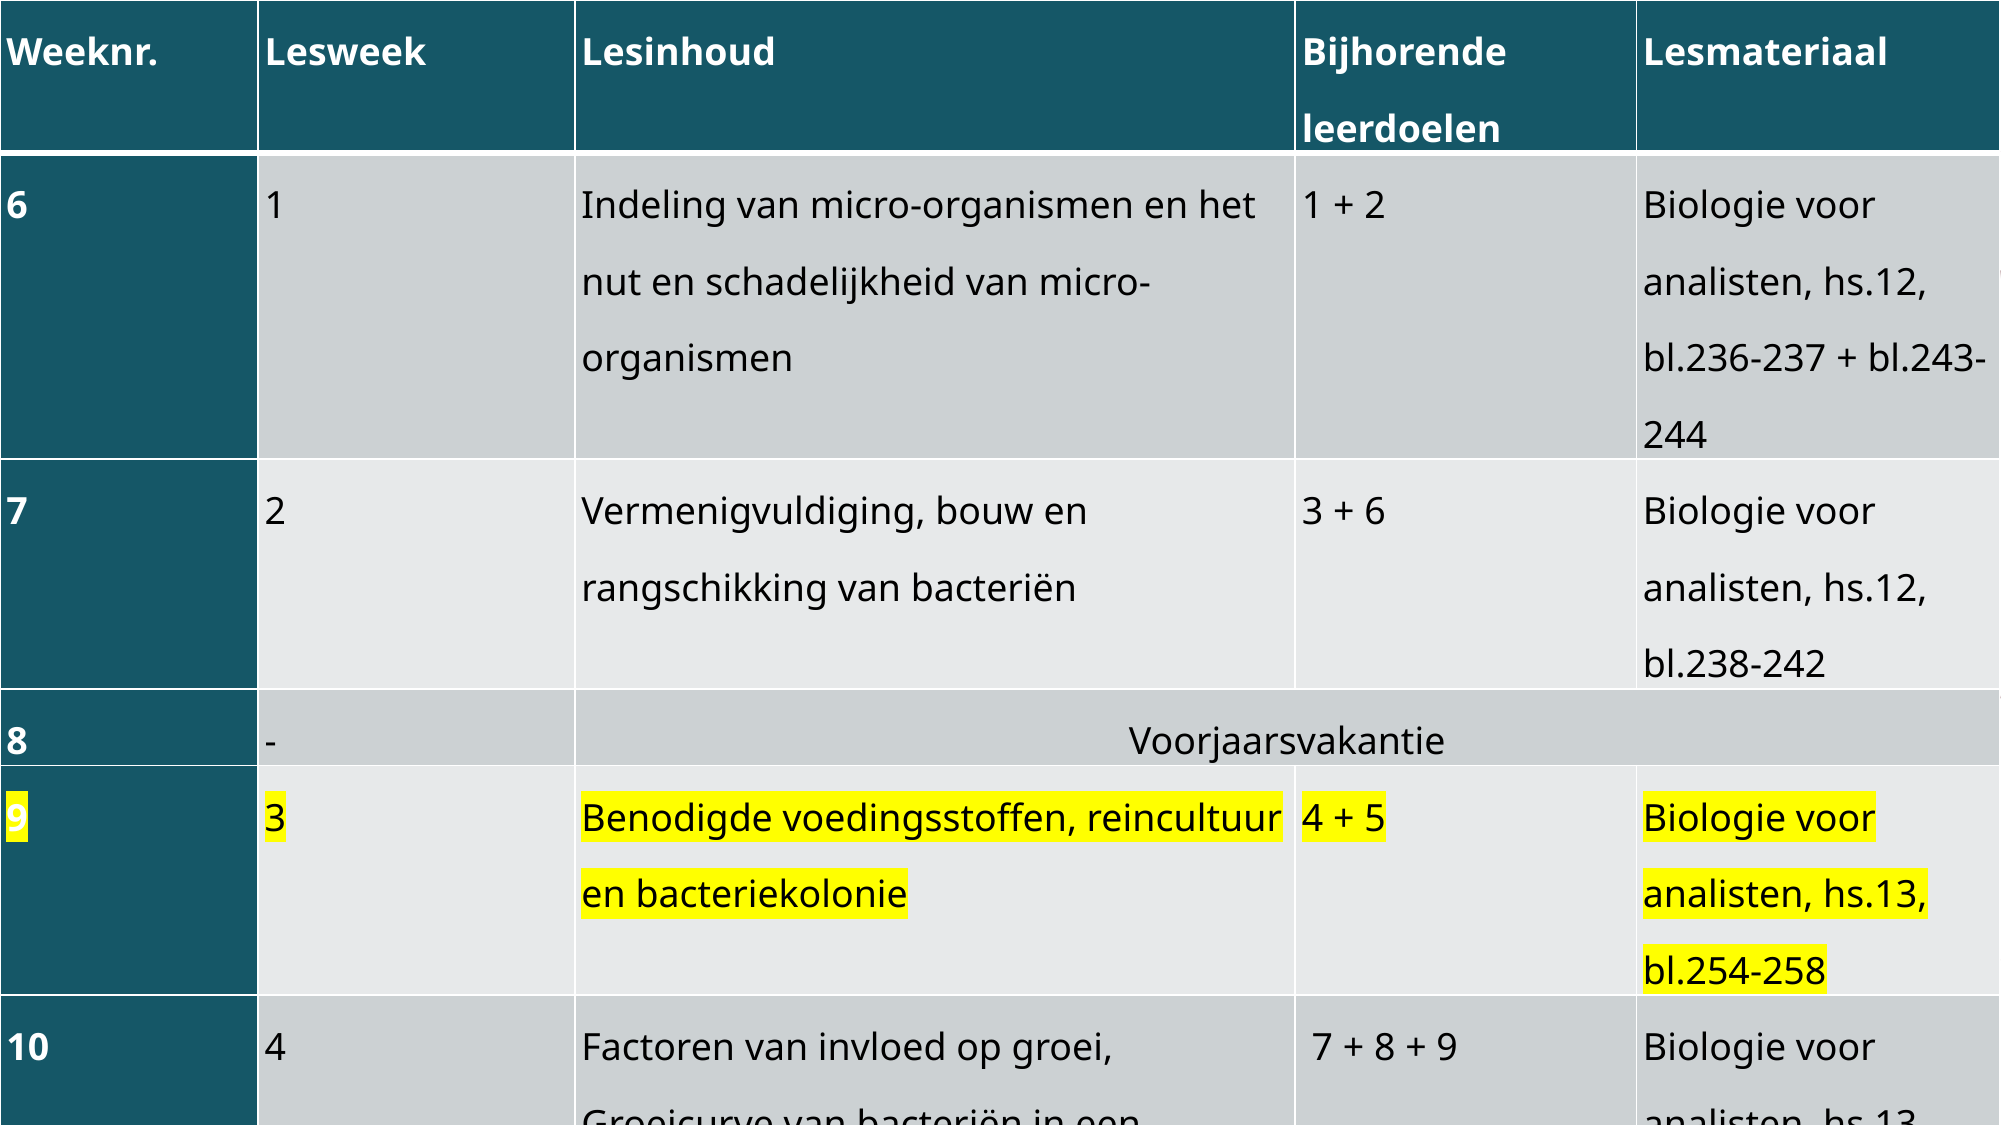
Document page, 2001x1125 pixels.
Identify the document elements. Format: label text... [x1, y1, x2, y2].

table_cell 10 [1, 996, 257, 1125]
table_cell - [259, 690, 574, 765]
table_cell 1 + 2 [1296, 156, 1636, 458]
table_cell 7 + 8 + 9 [1296, 996, 1636, 1125]
table_header Weeknr. [1, 1, 257, 150]
table_cell 1 [259, 156, 574, 458]
table_cell Benodigde voedingsstoffen, reincultuur en bacteriekolonie [576, 766, 1294, 994]
table_cell 3 [259, 766, 574, 994]
table_cell 9 [1, 766, 257, 994]
table_header Lesinhoud [576, 1, 1294, 150]
table_header Lesmateriaal [1637, 1, 1999, 150]
table_cell Biologie voor analisten, hs.12, bl.236-237 + bl.243-244 [1637, 156, 1999, 458]
table_cell Vermenigvuldiging, bouw en rangschikking van bacteriën [576, 460, 1294, 688]
table_cell Biologie voor analisten, hs.13, bl.254-258 [1637, 766, 1999, 994]
table_cell Biologie voor analisten, hs.13 bl.258-264 [1637, 996, 1999, 1125]
table_cell 8 [1, 690, 257, 765]
table_cell Voorjaarsvakantie [576, 690, 1999, 765]
table_cell 7 [1, 460, 257, 688]
table_header Bijhorende leerdoelen [1296, 1, 1636, 150]
table_cell Factoren van invloed op groei, Groeicurve van bacteriën in een batchcultuur en groei meten op het lab [576, 996, 1294, 1125]
table_cell 2 [259, 460, 574, 688]
table_cell Indeling van micro-organismen en het nut en schadelijkheid van micro-organismen [576, 156, 1294, 458]
table_cell 3 + 6 [1296, 460, 1636, 688]
table_cell Biologie voor analisten, hs.12, bl.238-242 [1637, 460, 1999, 688]
table_cell 4 [259, 996, 574, 1125]
table_cell 4 + 5 [1296, 766, 1636, 994]
table_header Lesweek [259, 1, 574, 150]
table_cell 6 [1, 156, 257, 458]
